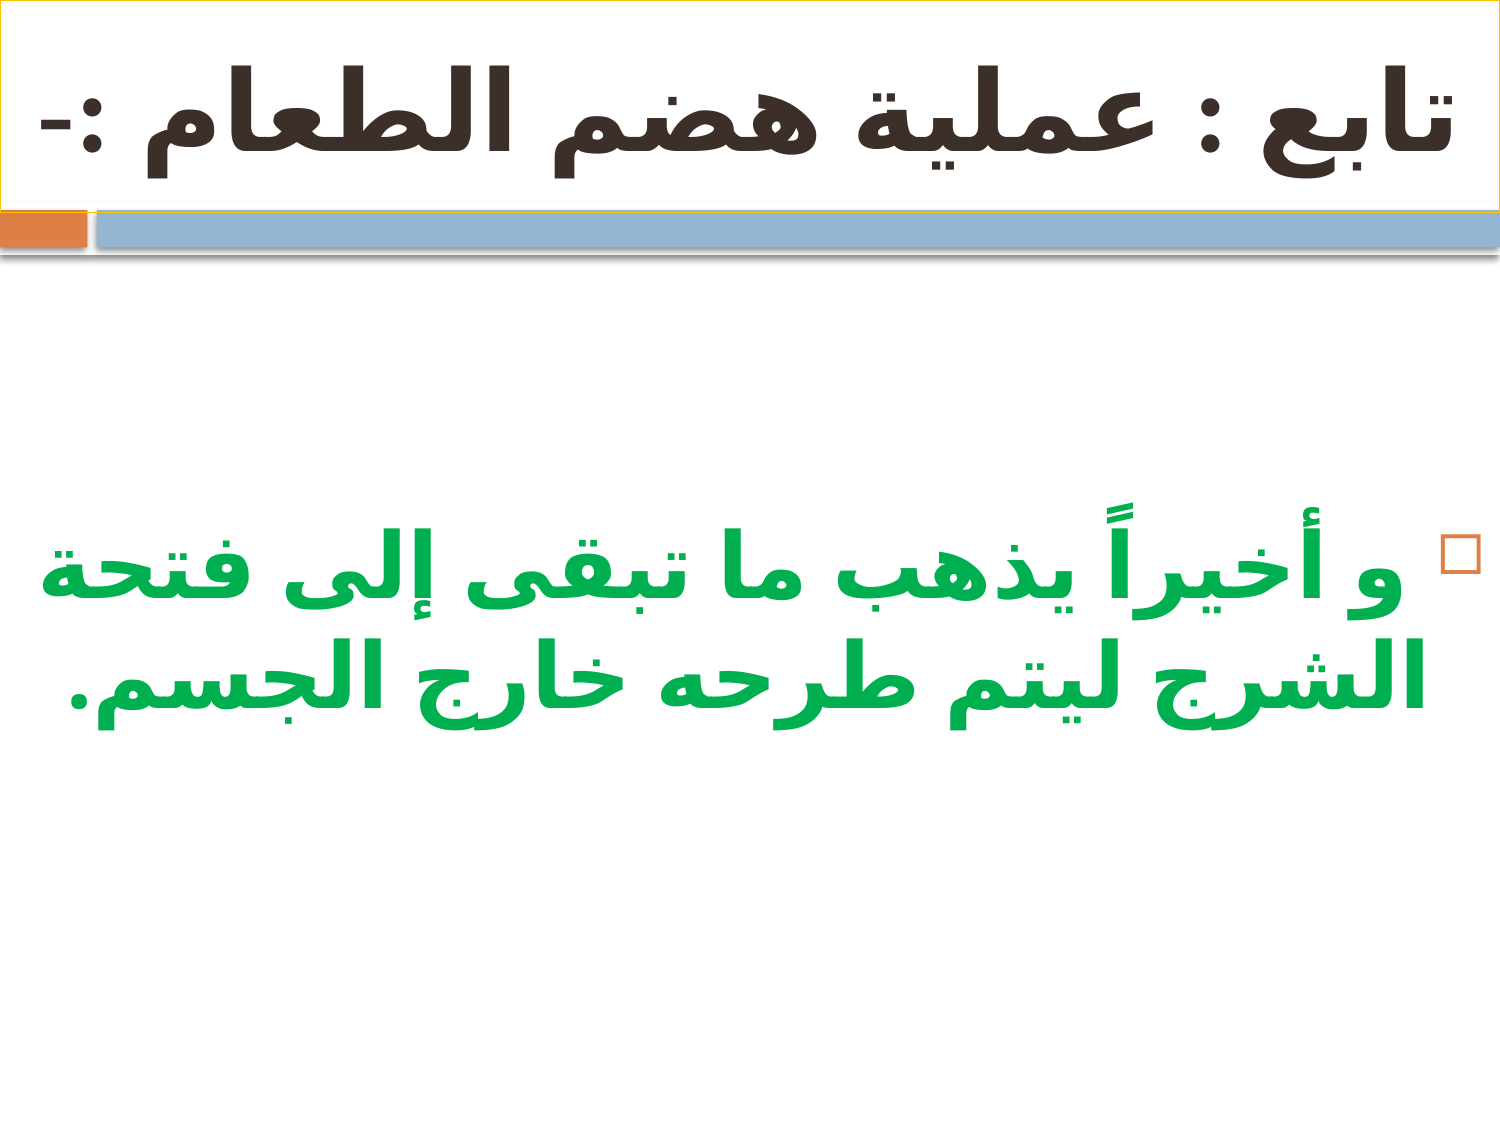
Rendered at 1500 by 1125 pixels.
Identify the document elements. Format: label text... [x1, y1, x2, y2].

title تابع : عملية هضم الطعام :- [0, 0, 1500, 213]
list و أخيراً يذهب ما تبقى إلى فتحة الشرج ليتم طرحه خارج الجسم. [0, 249, 1500, 1125]
